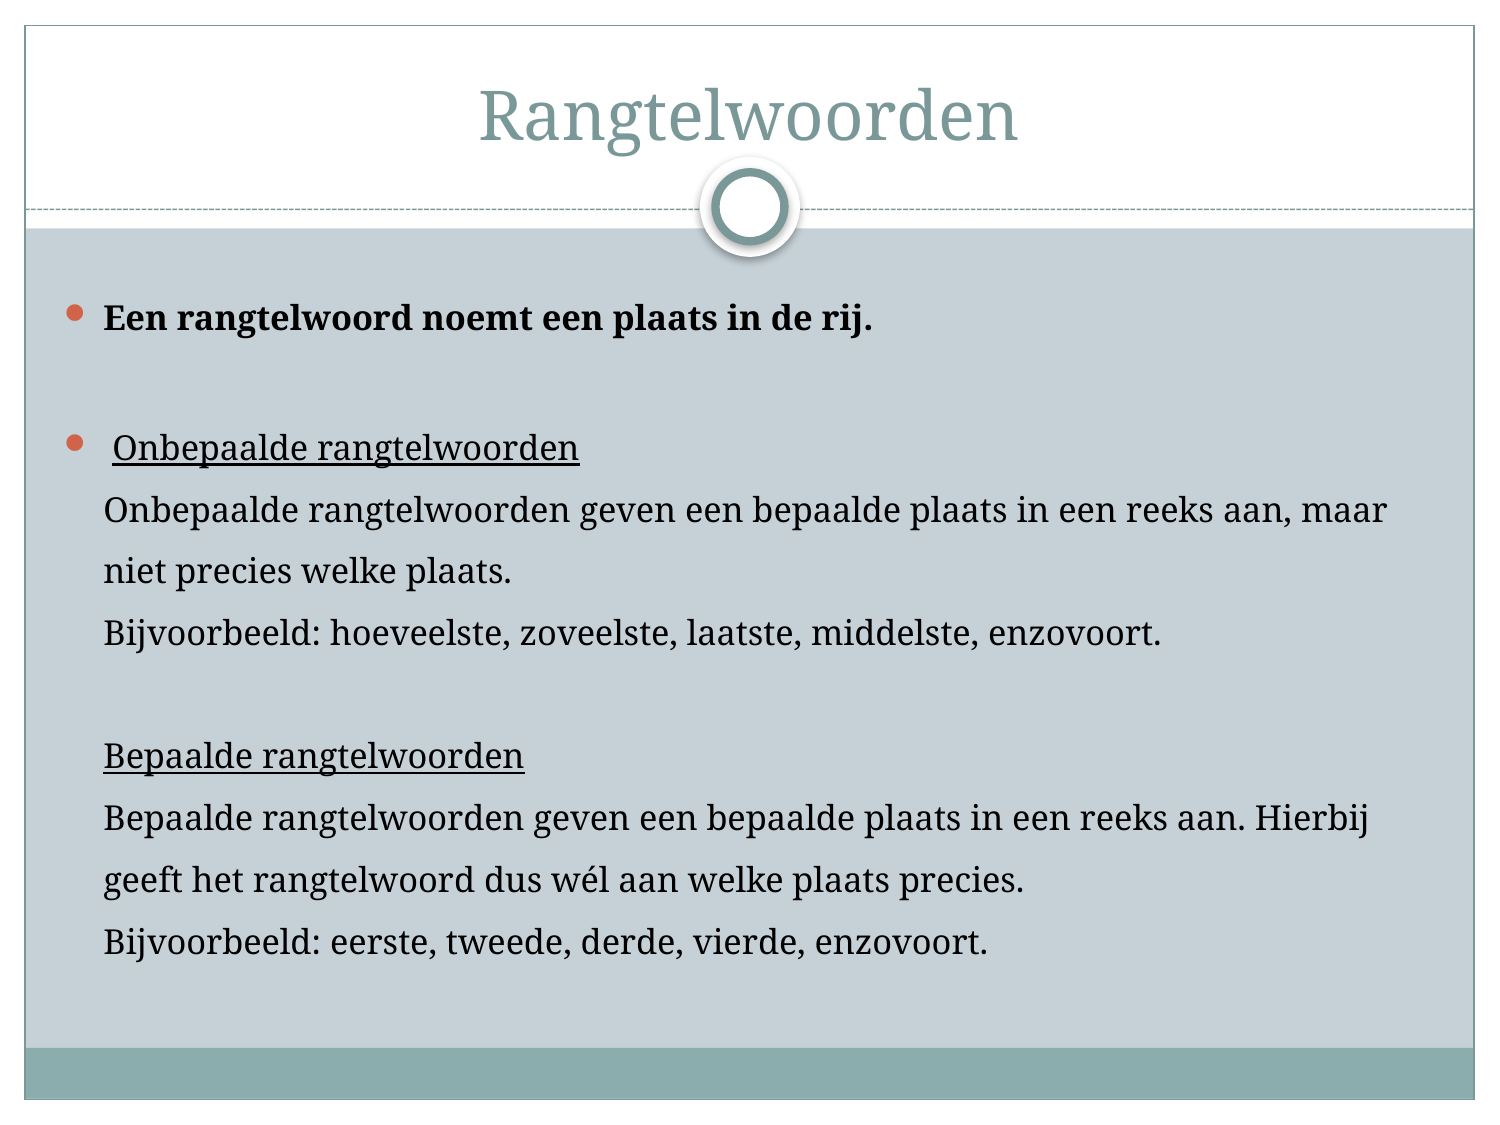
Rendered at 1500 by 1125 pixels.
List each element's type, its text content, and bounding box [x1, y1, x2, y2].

title Rangtelwoorden [49, 37, 1450, 162]
list Een rangtelwoord noemt een plaats in de rij. Onbepaalde rangtelwoorden Onbepaalde rangtelwoorden geven een bepaalde plaats in een reeks aan, maar niet precies welke plaats. Bijvoorbeeld: hoeveelste, zoveelste, laatste, middelste, enzovoort. Bepaalde rangtelwoorden Bepaalde rangtelwoorden geven een bepaalde plaats in een reeks aan. Hierbij geeft het rangtelwoord dus wél aan welke plaats precies. Bijvoorbeeld: eerste, tweede, derde, vierde, enzovoort. [49, 219, 1445, 1035]
